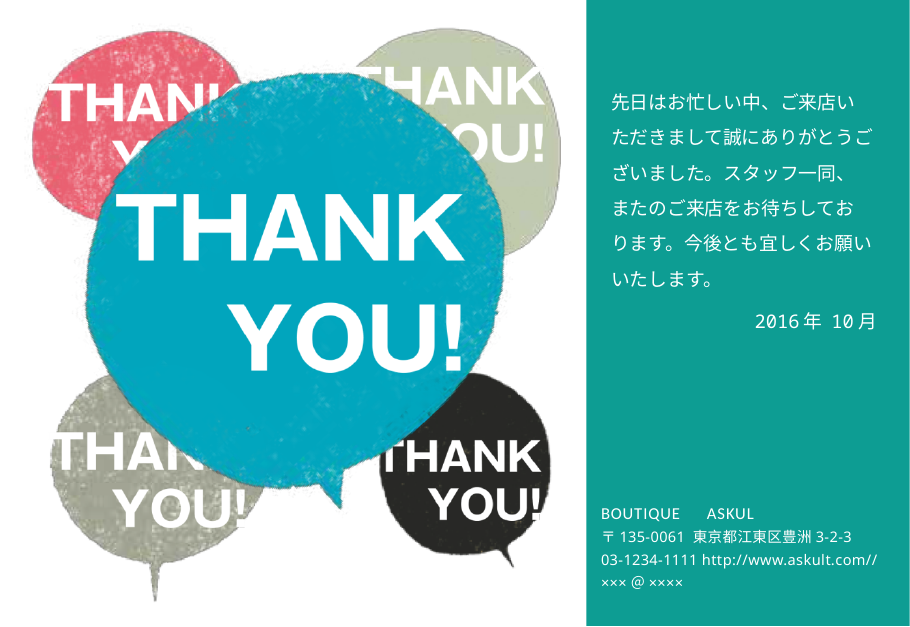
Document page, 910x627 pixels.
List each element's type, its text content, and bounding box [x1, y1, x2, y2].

picture [24, 23, 561, 603]
text_box [585, 0, 910, 626]
text_box 先日はお忙しい中、ご来店い ただきまして誠にありがとうご ざいました。スタッフ一同、 またのご来店をお待ちしてお ります。今後とも宜しくお願い いたします。 2016年 10月 [596, 70, 892, 340]
text_box BOUTIQUE ASKUL 〒135-0061 東京都江東区豊洲3-2-3 03-1234-1111 http://www.askult.com// ×××＠×××× [586, 492, 902, 599]
